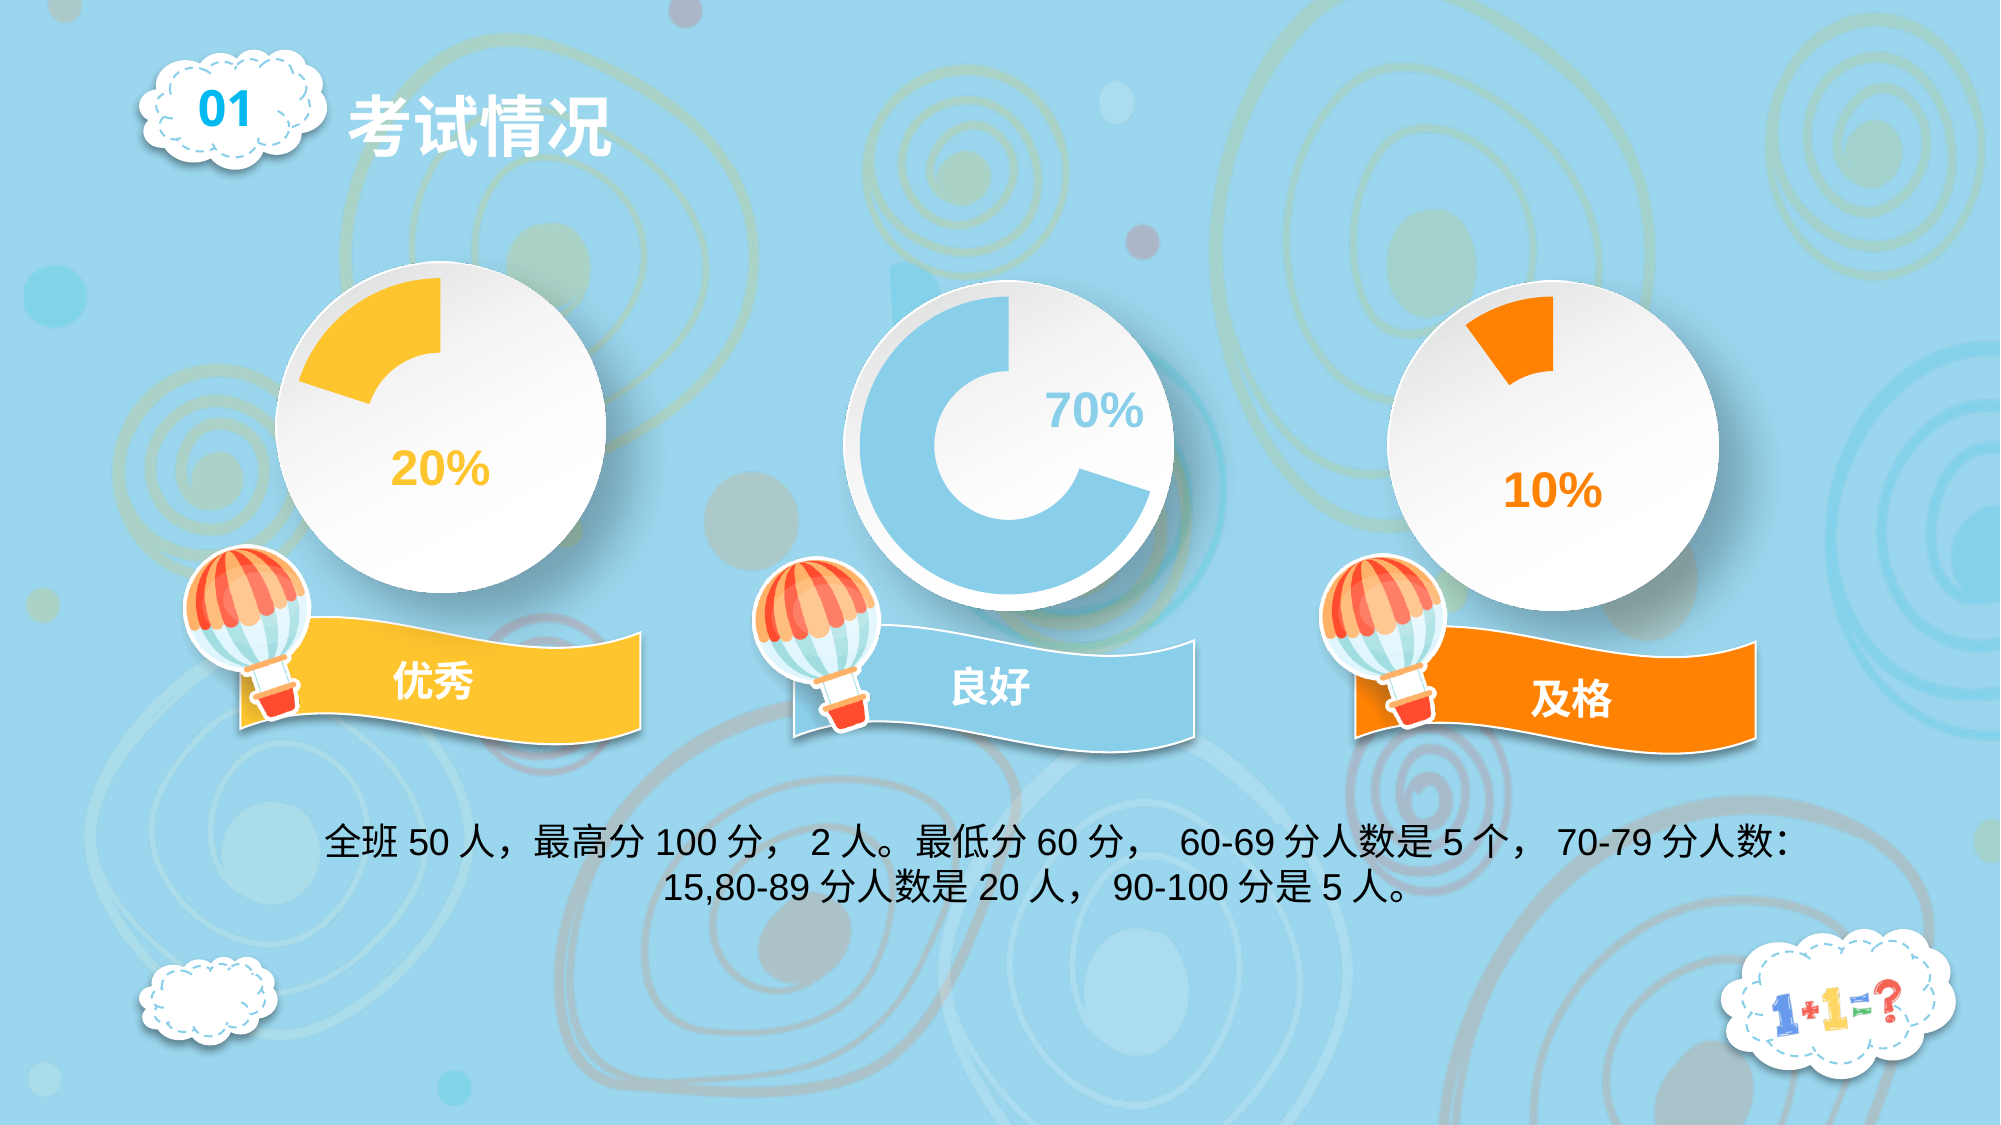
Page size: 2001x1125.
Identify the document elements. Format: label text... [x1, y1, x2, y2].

picture [747, 556, 882, 737]
text_box 优秀 [209, 633, 659, 726]
text_box 考试情况 [331, 77, 643, 173]
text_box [139, 49, 327, 170]
picture [178, 544, 312, 725]
text_box [1448, 625, 1618, 652]
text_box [139, 956, 278, 1046]
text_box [1721, 928, 1956, 1079]
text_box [1320, 280, 1786, 611]
text_box 良好 [882, 640, 1215, 732]
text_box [775, 280, 1242, 611]
text_box [420, 726, 642, 746]
text_box 及格 [1347, 652, 1797, 744]
picture [1314, 553, 1448, 734]
text_box [882, 623, 998, 640]
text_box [207, 261, 674, 593]
text_box [963, 732, 1196, 754]
text_box [239, 726, 251, 731]
text_box [1716, 640, 1757, 652]
text_box [1579, 744, 1743, 755]
text_box 全班50人，最高分100分，2人。最低分60分， 60-69分人数是5个，70-79分人数：15,80-89分人数是20人，90-100分是5人。 [301, 810, 1797, 916]
